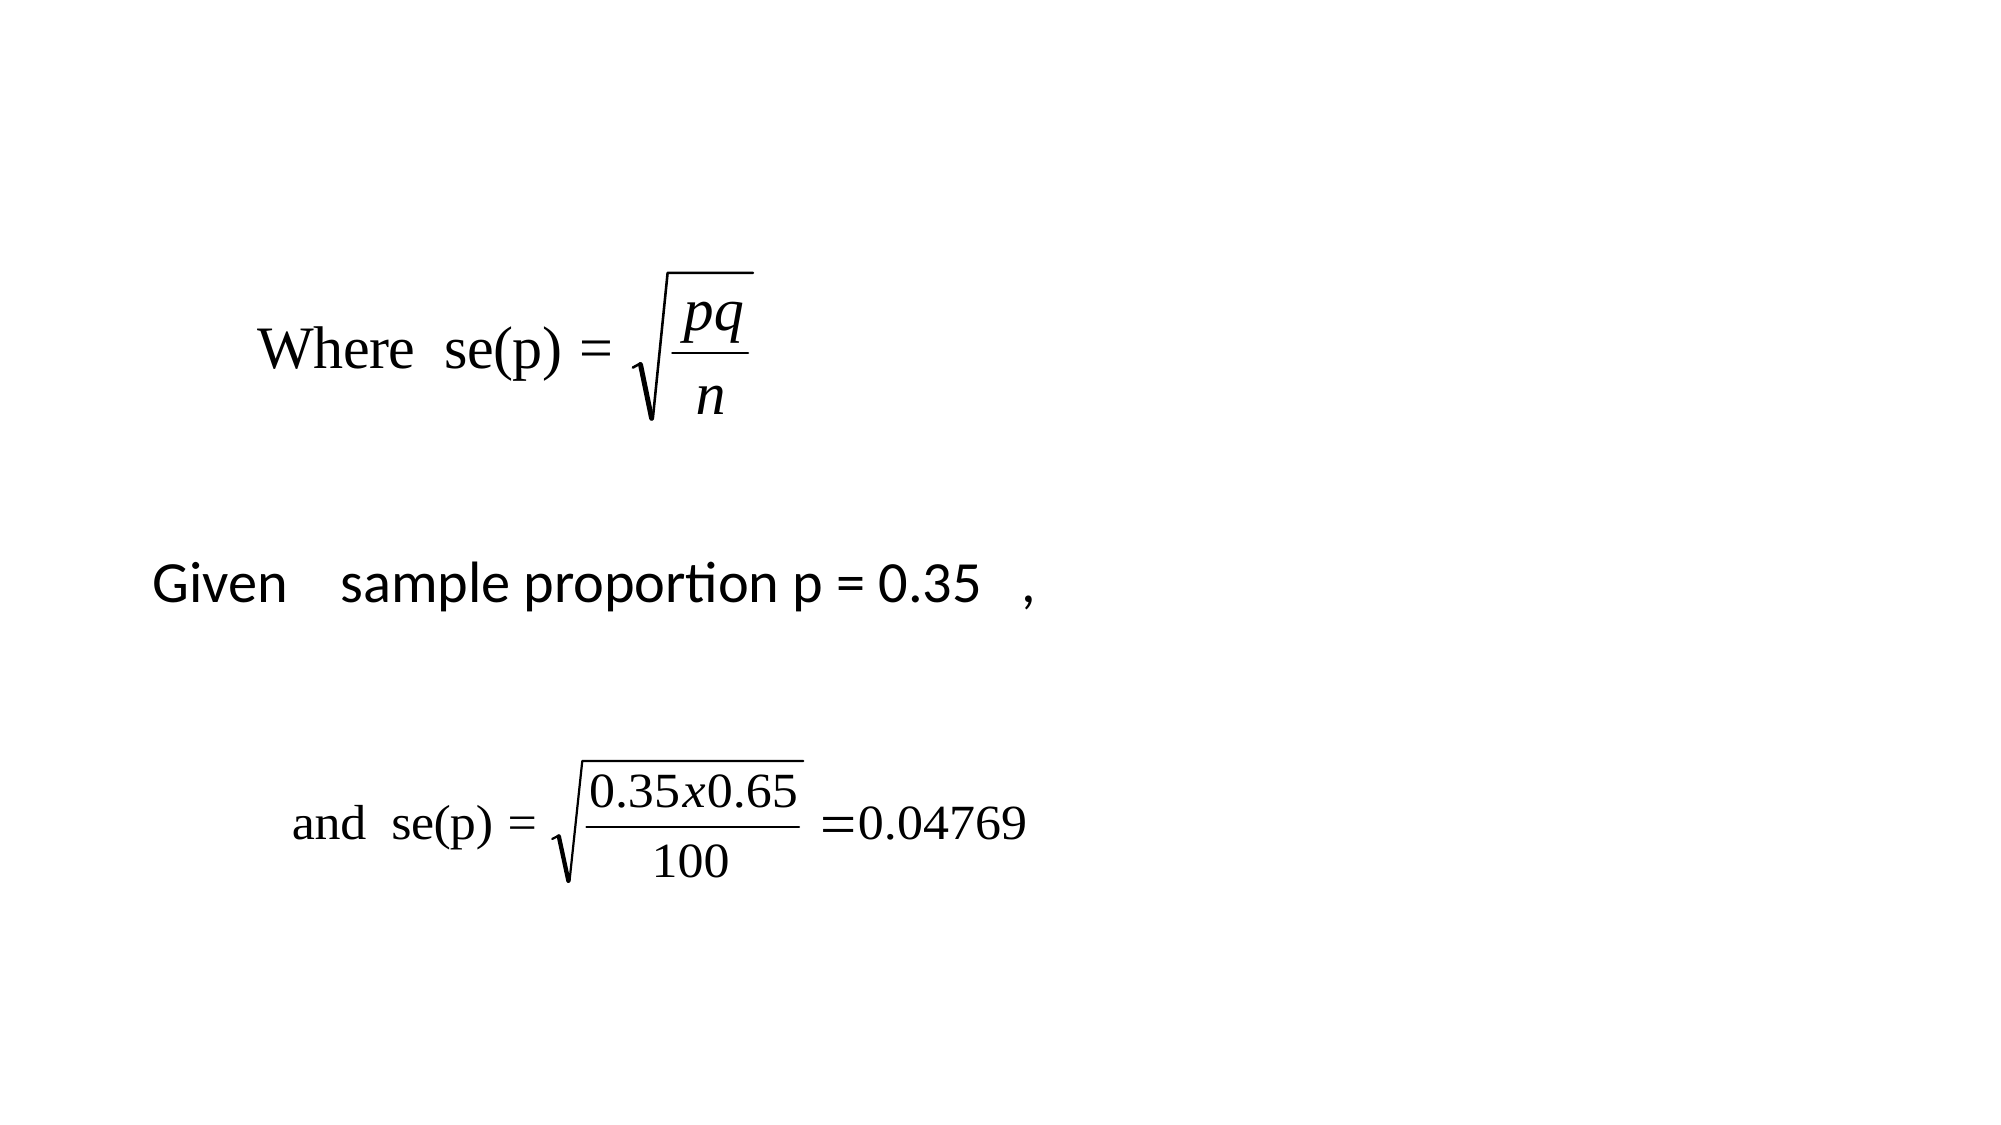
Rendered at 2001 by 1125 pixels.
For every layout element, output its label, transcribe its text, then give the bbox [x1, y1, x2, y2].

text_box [247, 257, 768, 434]
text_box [180, 677, 1035, 892]
list Given sample proportion p = 0.35 , [137, 293, 1863, 1007]
